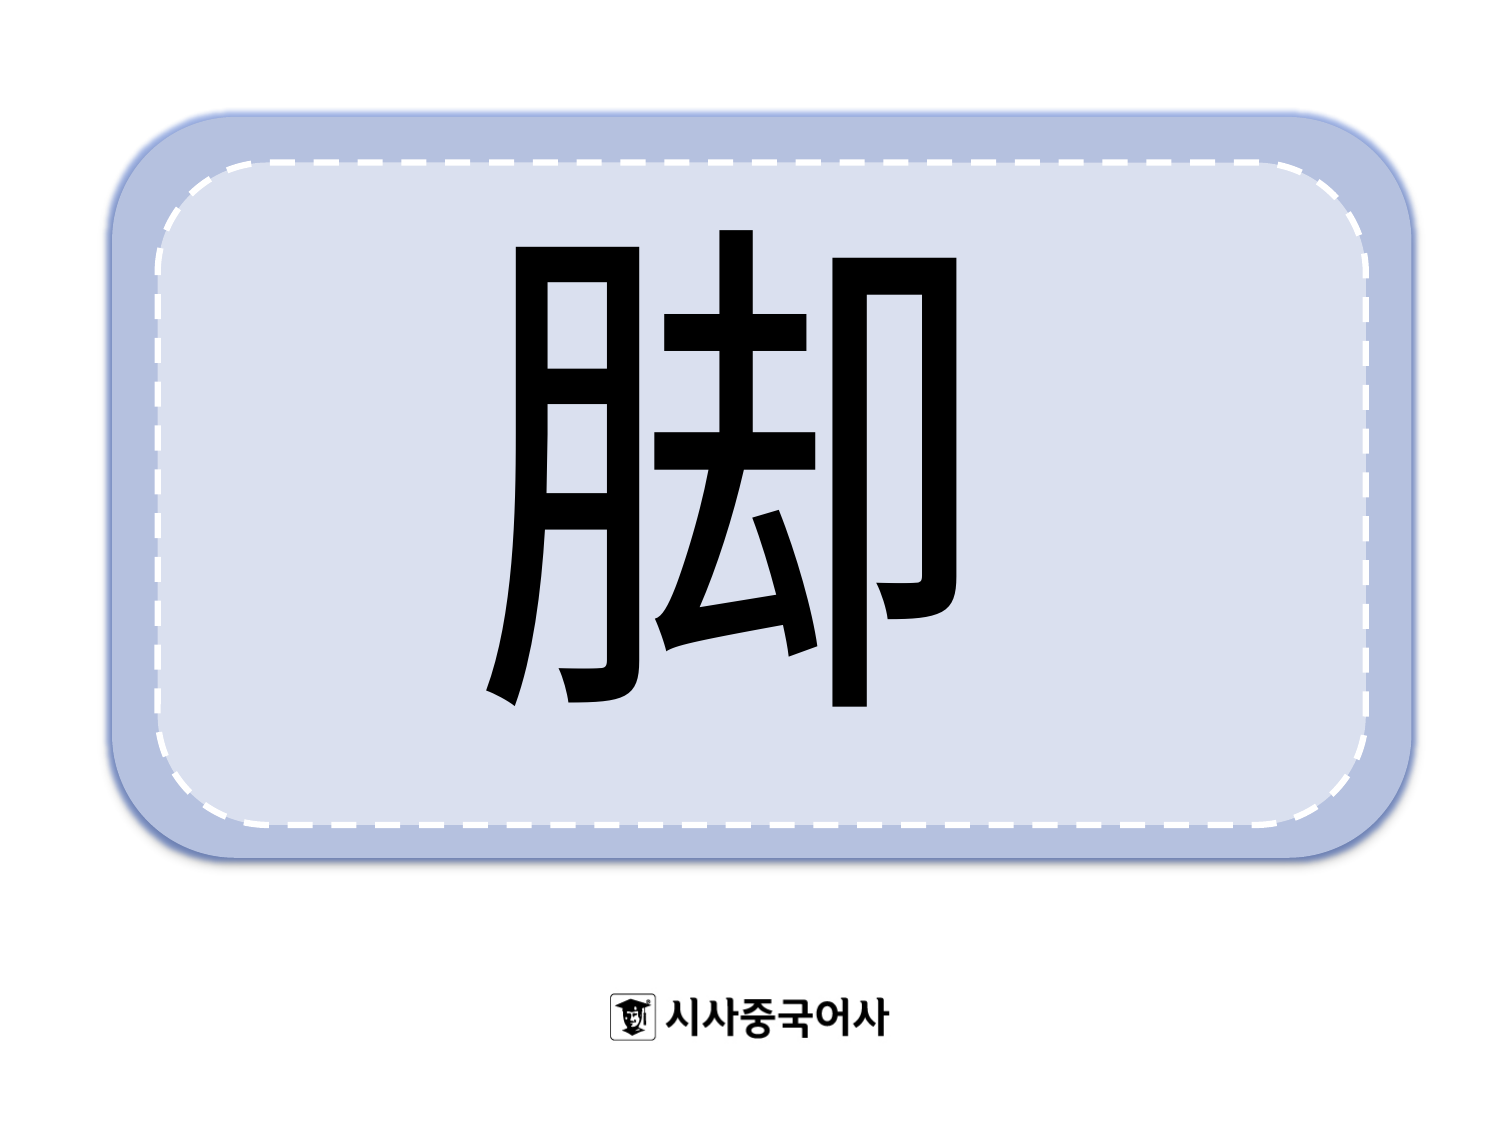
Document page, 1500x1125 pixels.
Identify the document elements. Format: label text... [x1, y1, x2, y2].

picture [602, 987, 898, 1047]
text_box [162, 160, 1371, 824]
text_box 脚 [171, 125, 1380, 788]
